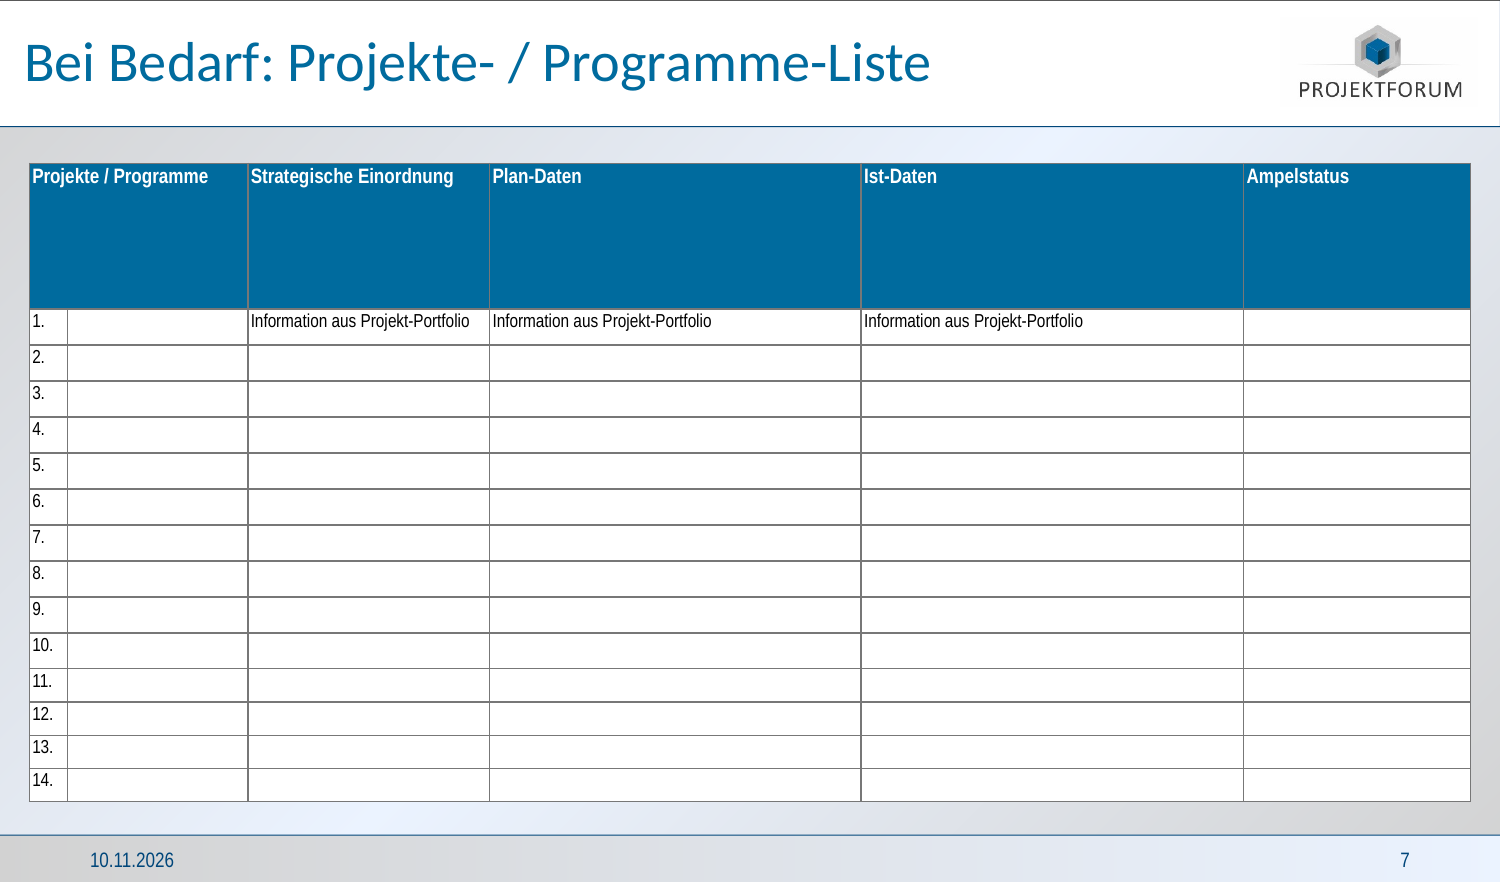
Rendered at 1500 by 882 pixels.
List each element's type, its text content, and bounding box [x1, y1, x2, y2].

table_cell [1244, 382, 1470, 416]
table_header Plan-Daten [490, 164, 860, 308]
table_cell [68, 562, 247, 596]
table_cell [249, 634, 489, 668]
table_cell [490, 418, 860, 452]
table_cell [862, 703, 1243, 735]
table_cell [68, 310, 247, 344]
table_cell [1244, 490, 1470, 524]
table_cell [249, 736, 489, 768]
table_cell [1244, 346, 1470, 380]
slide_number 7 [1074, 841, 1425, 879]
table_cell 4. [30, 418, 67, 452]
table_cell [862, 526, 1243, 560]
table_cell [1244, 598, 1470, 632]
table_cell [68, 418, 247, 452]
table_cell [249, 454, 489, 488]
table_cell [249, 490, 489, 524]
title Bei Bedarf: Projekte- / Programme-Liste [9, 1, 1271, 125]
table_cell [249, 418, 489, 452]
table_cell [490, 490, 860, 524]
table_cell [1244, 454, 1470, 488]
table_cell [249, 562, 489, 596]
table_cell [1244, 562, 1470, 596]
table_cell 6. [30, 490, 67, 524]
table_cell 10. [30, 634, 67, 668]
table_cell Information aus Projekt-Portfolio [490, 310, 860, 344]
table_cell [68, 382, 247, 416]
table_cell [1244, 736, 1470, 768]
table_cell 14. [30, 769, 67, 801]
table_cell [490, 598, 860, 632]
table_cell [249, 598, 489, 632]
table_cell [68, 703, 247, 735]
table_cell [862, 418, 1243, 452]
table_cell [249, 703, 489, 735]
table_header Ist-Daten [862, 164, 1243, 308]
table_cell [862, 598, 1243, 632]
table_cell [1244, 669, 1470, 701]
table_cell [862, 736, 1243, 768]
table_cell 7. [30, 526, 67, 560]
table_cell [490, 346, 860, 380]
table_cell [490, 382, 860, 416]
table_cell Information aus Projekt-Portfolio [249, 310, 489, 344]
table_cell 13. [30, 736, 67, 768]
table_cell 1. [30, 310, 67, 344]
table_cell 12. [30, 703, 67, 735]
table_cell [490, 736, 860, 768]
table_cell Information aus Projekt-Portfolio [862, 310, 1243, 344]
table_cell [1244, 310, 1470, 344]
table_cell [249, 526, 489, 560]
table_cell [862, 346, 1243, 380]
table_cell [68, 490, 247, 524]
table_cell [1244, 769, 1470, 801]
table_cell [862, 454, 1243, 488]
table_cell [490, 562, 860, 596]
table_cell [68, 634, 247, 668]
table_header Strategische Einordnung [249, 164, 489, 308]
table_cell 3. [30, 382, 67, 416]
table_cell [490, 669, 860, 701]
table_cell [68, 769, 247, 801]
table_cell [862, 669, 1243, 701]
table_cell [862, 769, 1243, 801]
table_cell [1244, 634, 1470, 668]
picture [1280, 17, 1478, 107]
table_cell [1244, 526, 1470, 560]
table_cell [68, 736, 247, 768]
table_cell [249, 769, 489, 801]
table_cell [490, 526, 860, 560]
table_cell [68, 598, 247, 632]
table_cell 9. [30, 598, 67, 632]
table_cell [862, 634, 1243, 668]
table_cell [249, 346, 489, 380]
table_cell [490, 634, 860, 668]
table_cell [490, 703, 860, 735]
table_cell [1244, 703, 1470, 735]
table_cell [862, 490, 1243, 524]
table_header Ampelstatus [1244, 164, 1470, 308]
table_cell [68, 454, 247, 488]
table_cell [249, 669, 489, 701]
table_cell 5. [30, 454, 67, 488]
table_cell [490, 454, 860, 488]
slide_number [75, 841, 425, 879]
table_cell 2. [30, 346, 67, 380]
table_header Projekte / Programme [30, 164, 247, 308]
table_cell [1244, 418, 1470, 452]
table_cell [68, 669, 247, 701]
table_cell [862, 382, 1243, 416]
table_cell [862, 562, 1243, 596]
table_cell [249, 382, 489, 416]
table_cell 8. [30, 562, 67, 596]
table_cell [68, 346, 247, 380]
table_cell [68, 526, 247, 560]
table_cell [490, 769, 860, 801]
table_cell 11. [30, 669, 67, 701]
